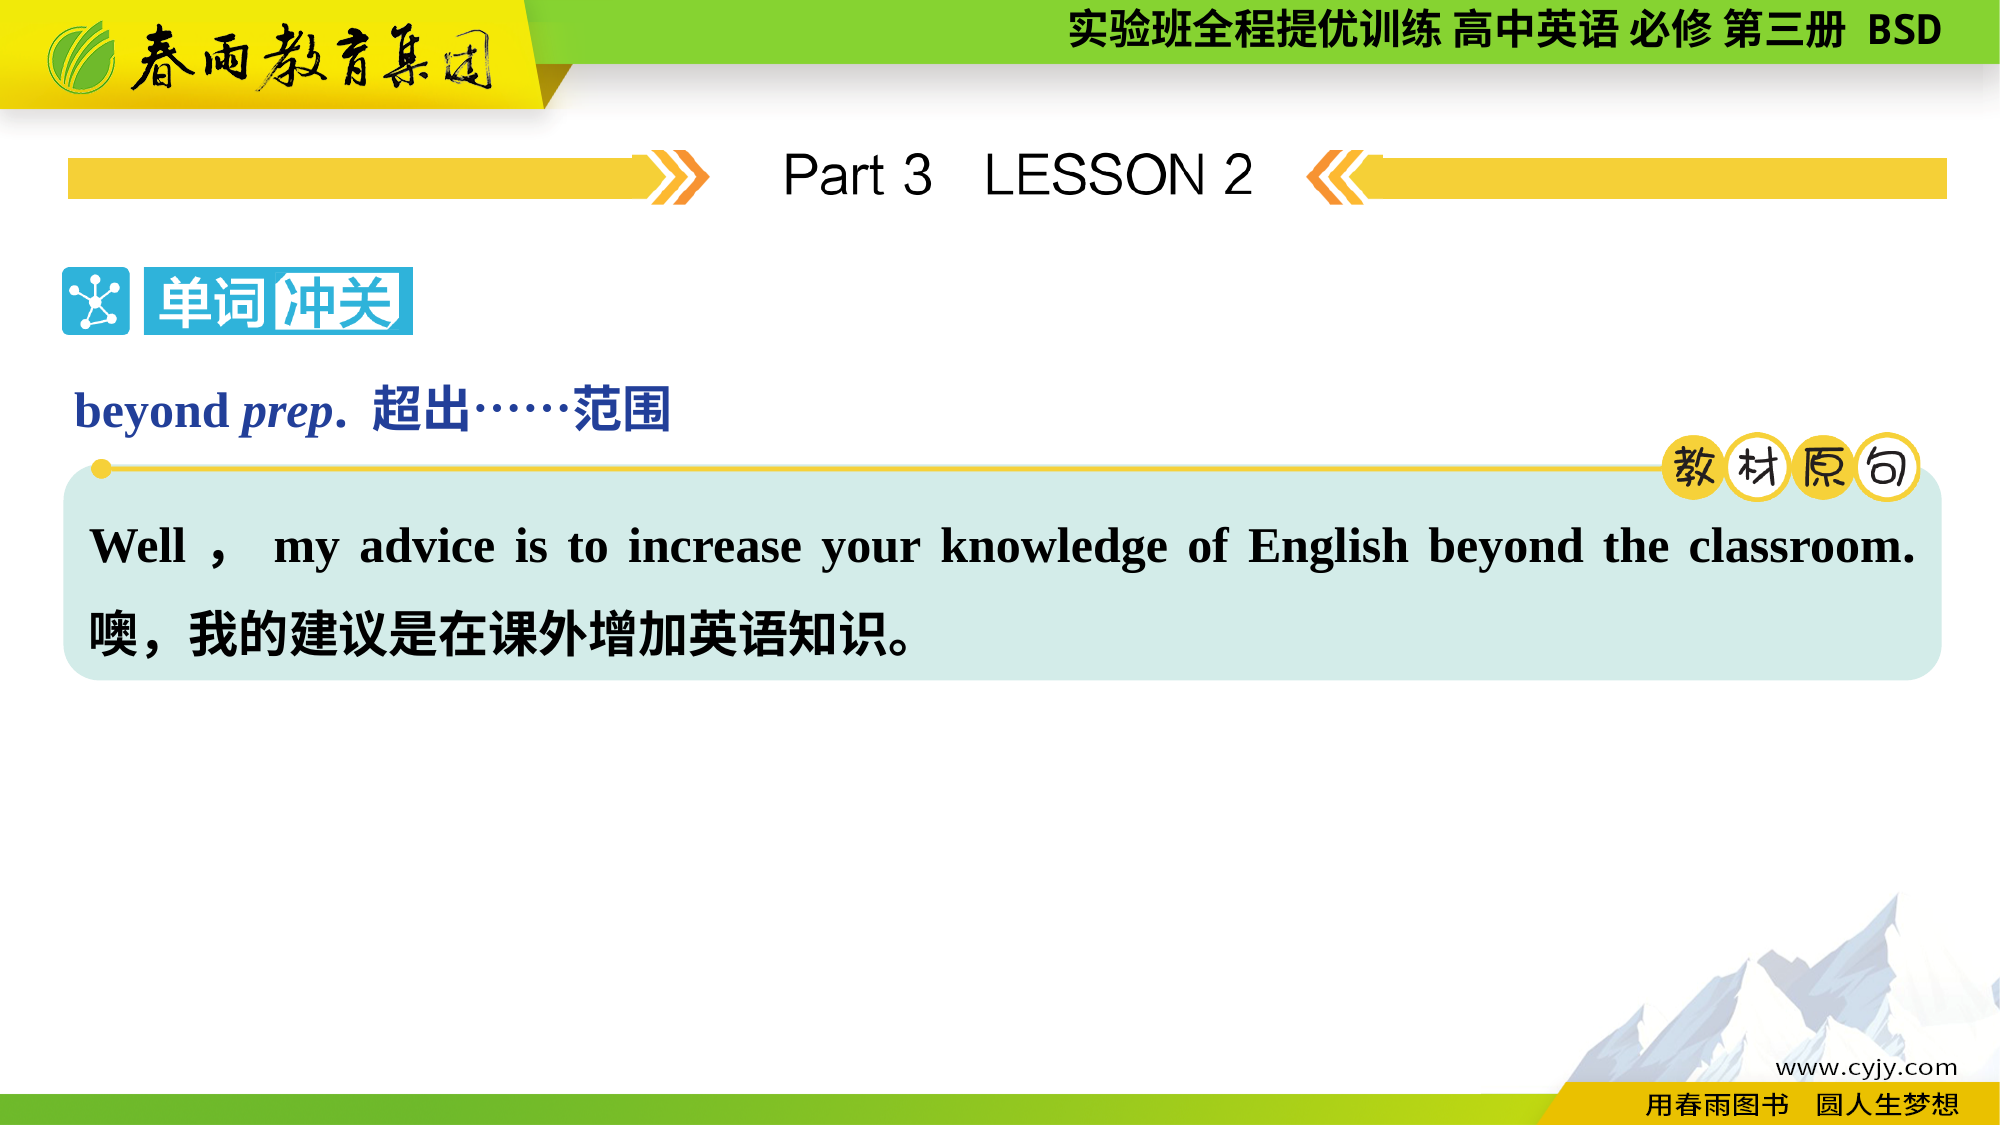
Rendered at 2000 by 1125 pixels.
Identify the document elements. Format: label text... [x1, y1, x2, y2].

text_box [90, 432, 1921, 531]
picture [0, 0, 2000, 1125]
list beyond prep. 超出……范围 [59, 339, 1944, 435]
text_box Well，my advice is to increase your knowledge of English beyond the classroom. 噢，我的建议是在课外增加英语知识。 [63, 467, 1942, 681]
